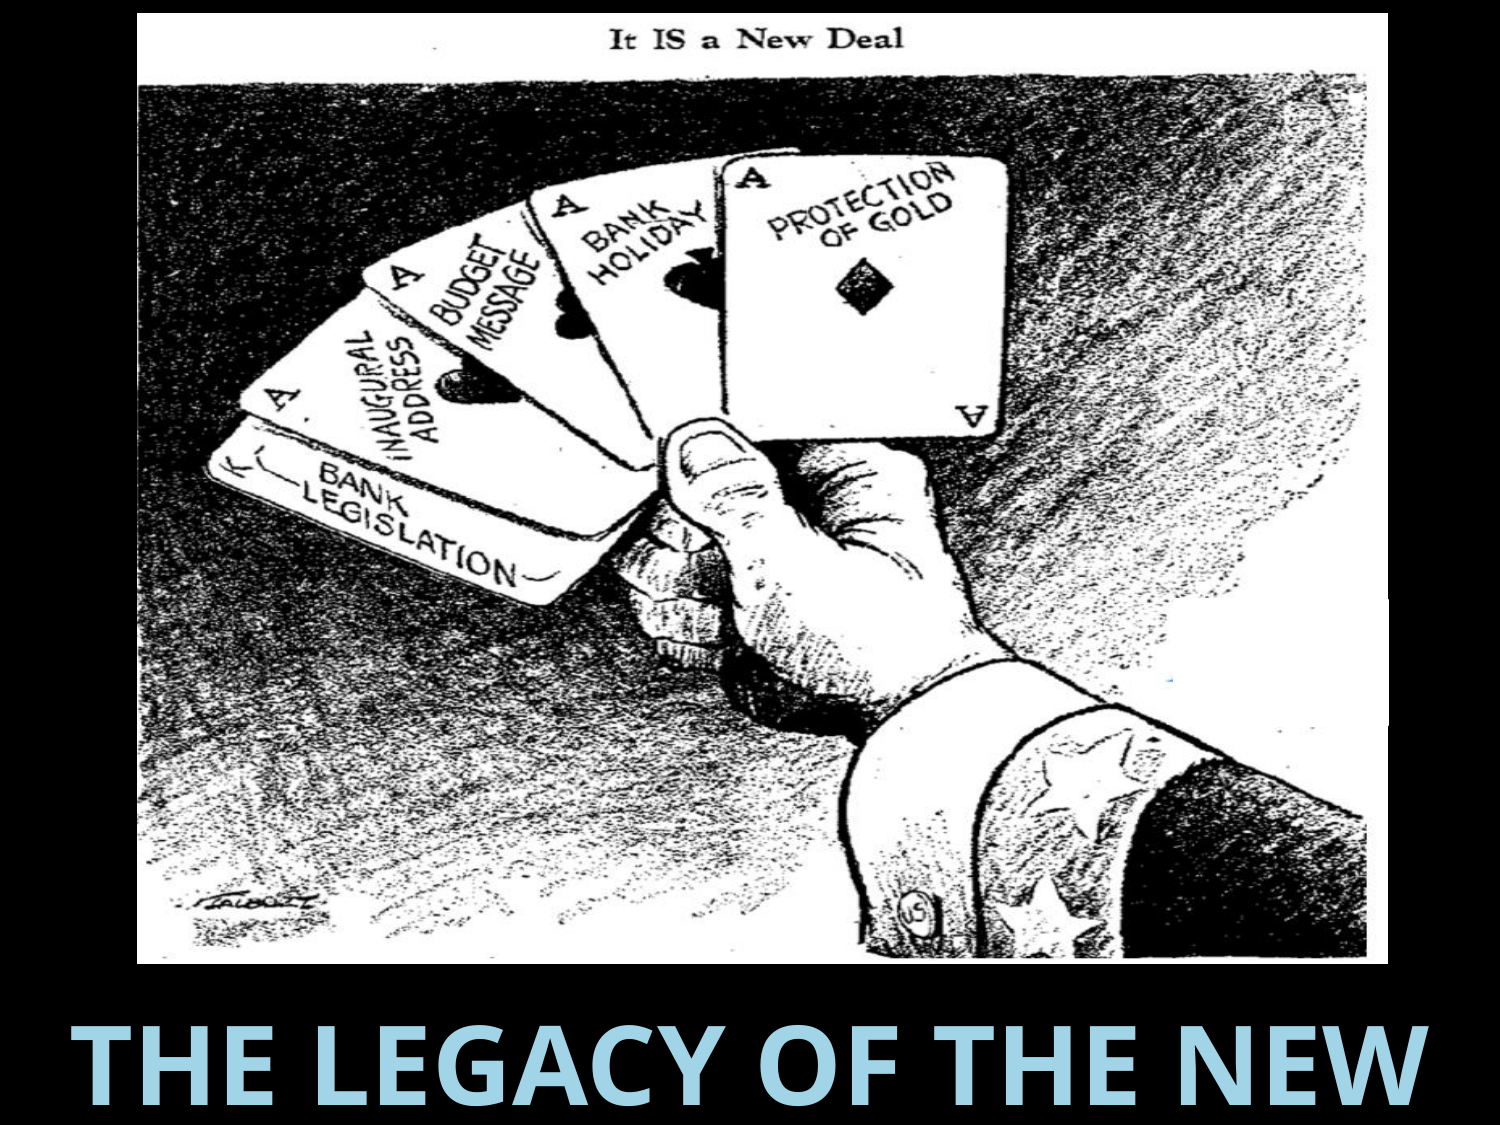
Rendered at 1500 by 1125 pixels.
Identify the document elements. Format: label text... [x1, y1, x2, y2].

picture [137, 13, 1388, 964]
title The Legacy of the New deal [0, 987, 1500, 1125]
